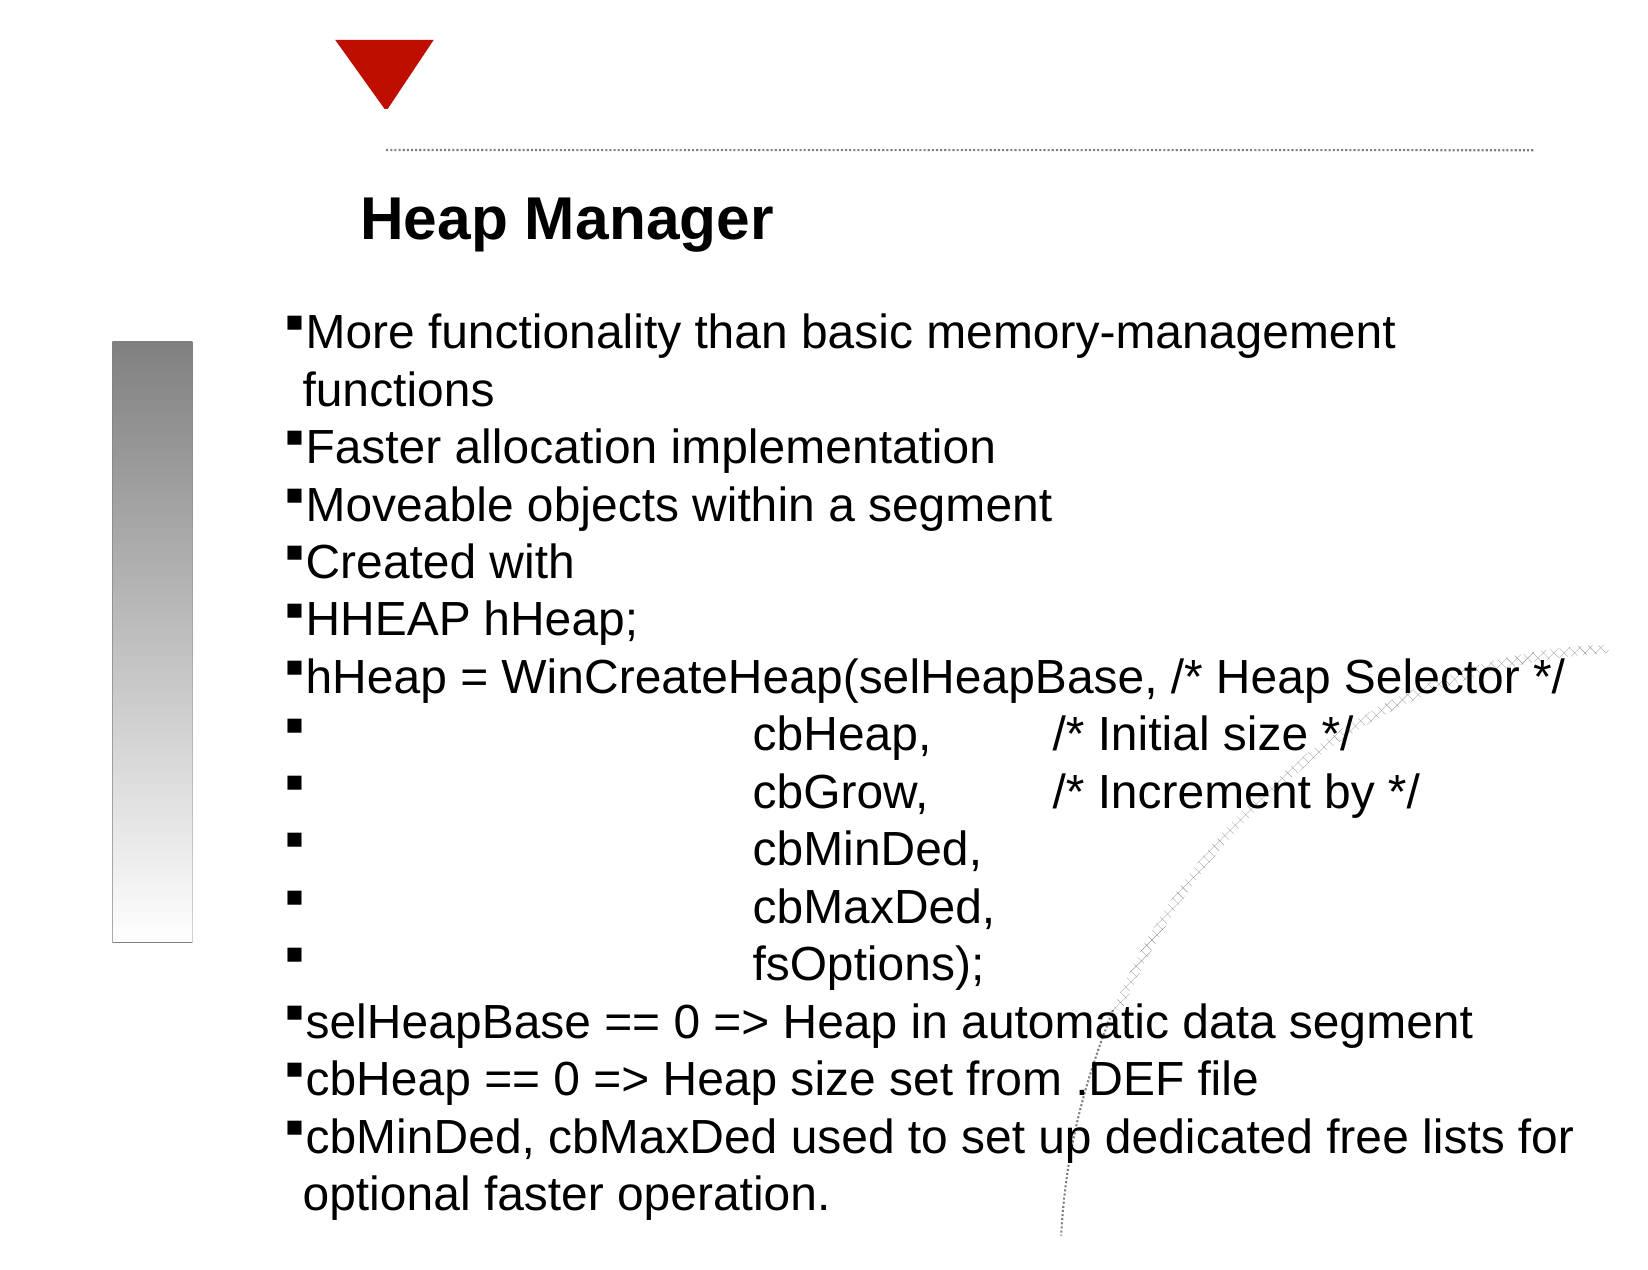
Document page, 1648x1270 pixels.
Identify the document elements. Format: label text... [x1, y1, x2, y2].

text_box More functionality than basic memory-management functions Faster allocation implementation Moveable objects within a segment Created with HHEAP hHeap; hHeap = WinCreateHeap(selHeapBase, /* Heap Selector */ cbHeap, /* Initial size */ cbGrow, /* Increment by */ cbMinDed, cbMaxDed, fsOptions); selHeapBase == 0 => Heap in automatic data segment cbHeap == 0 => Heap size set from .DEF file cbMinDed, cbMaxDed used to set up dedicated free lists for optional faster operation. [283, 300, 1582, 1221]
text_box Heap Manager [360, 109, 1574, 300]
